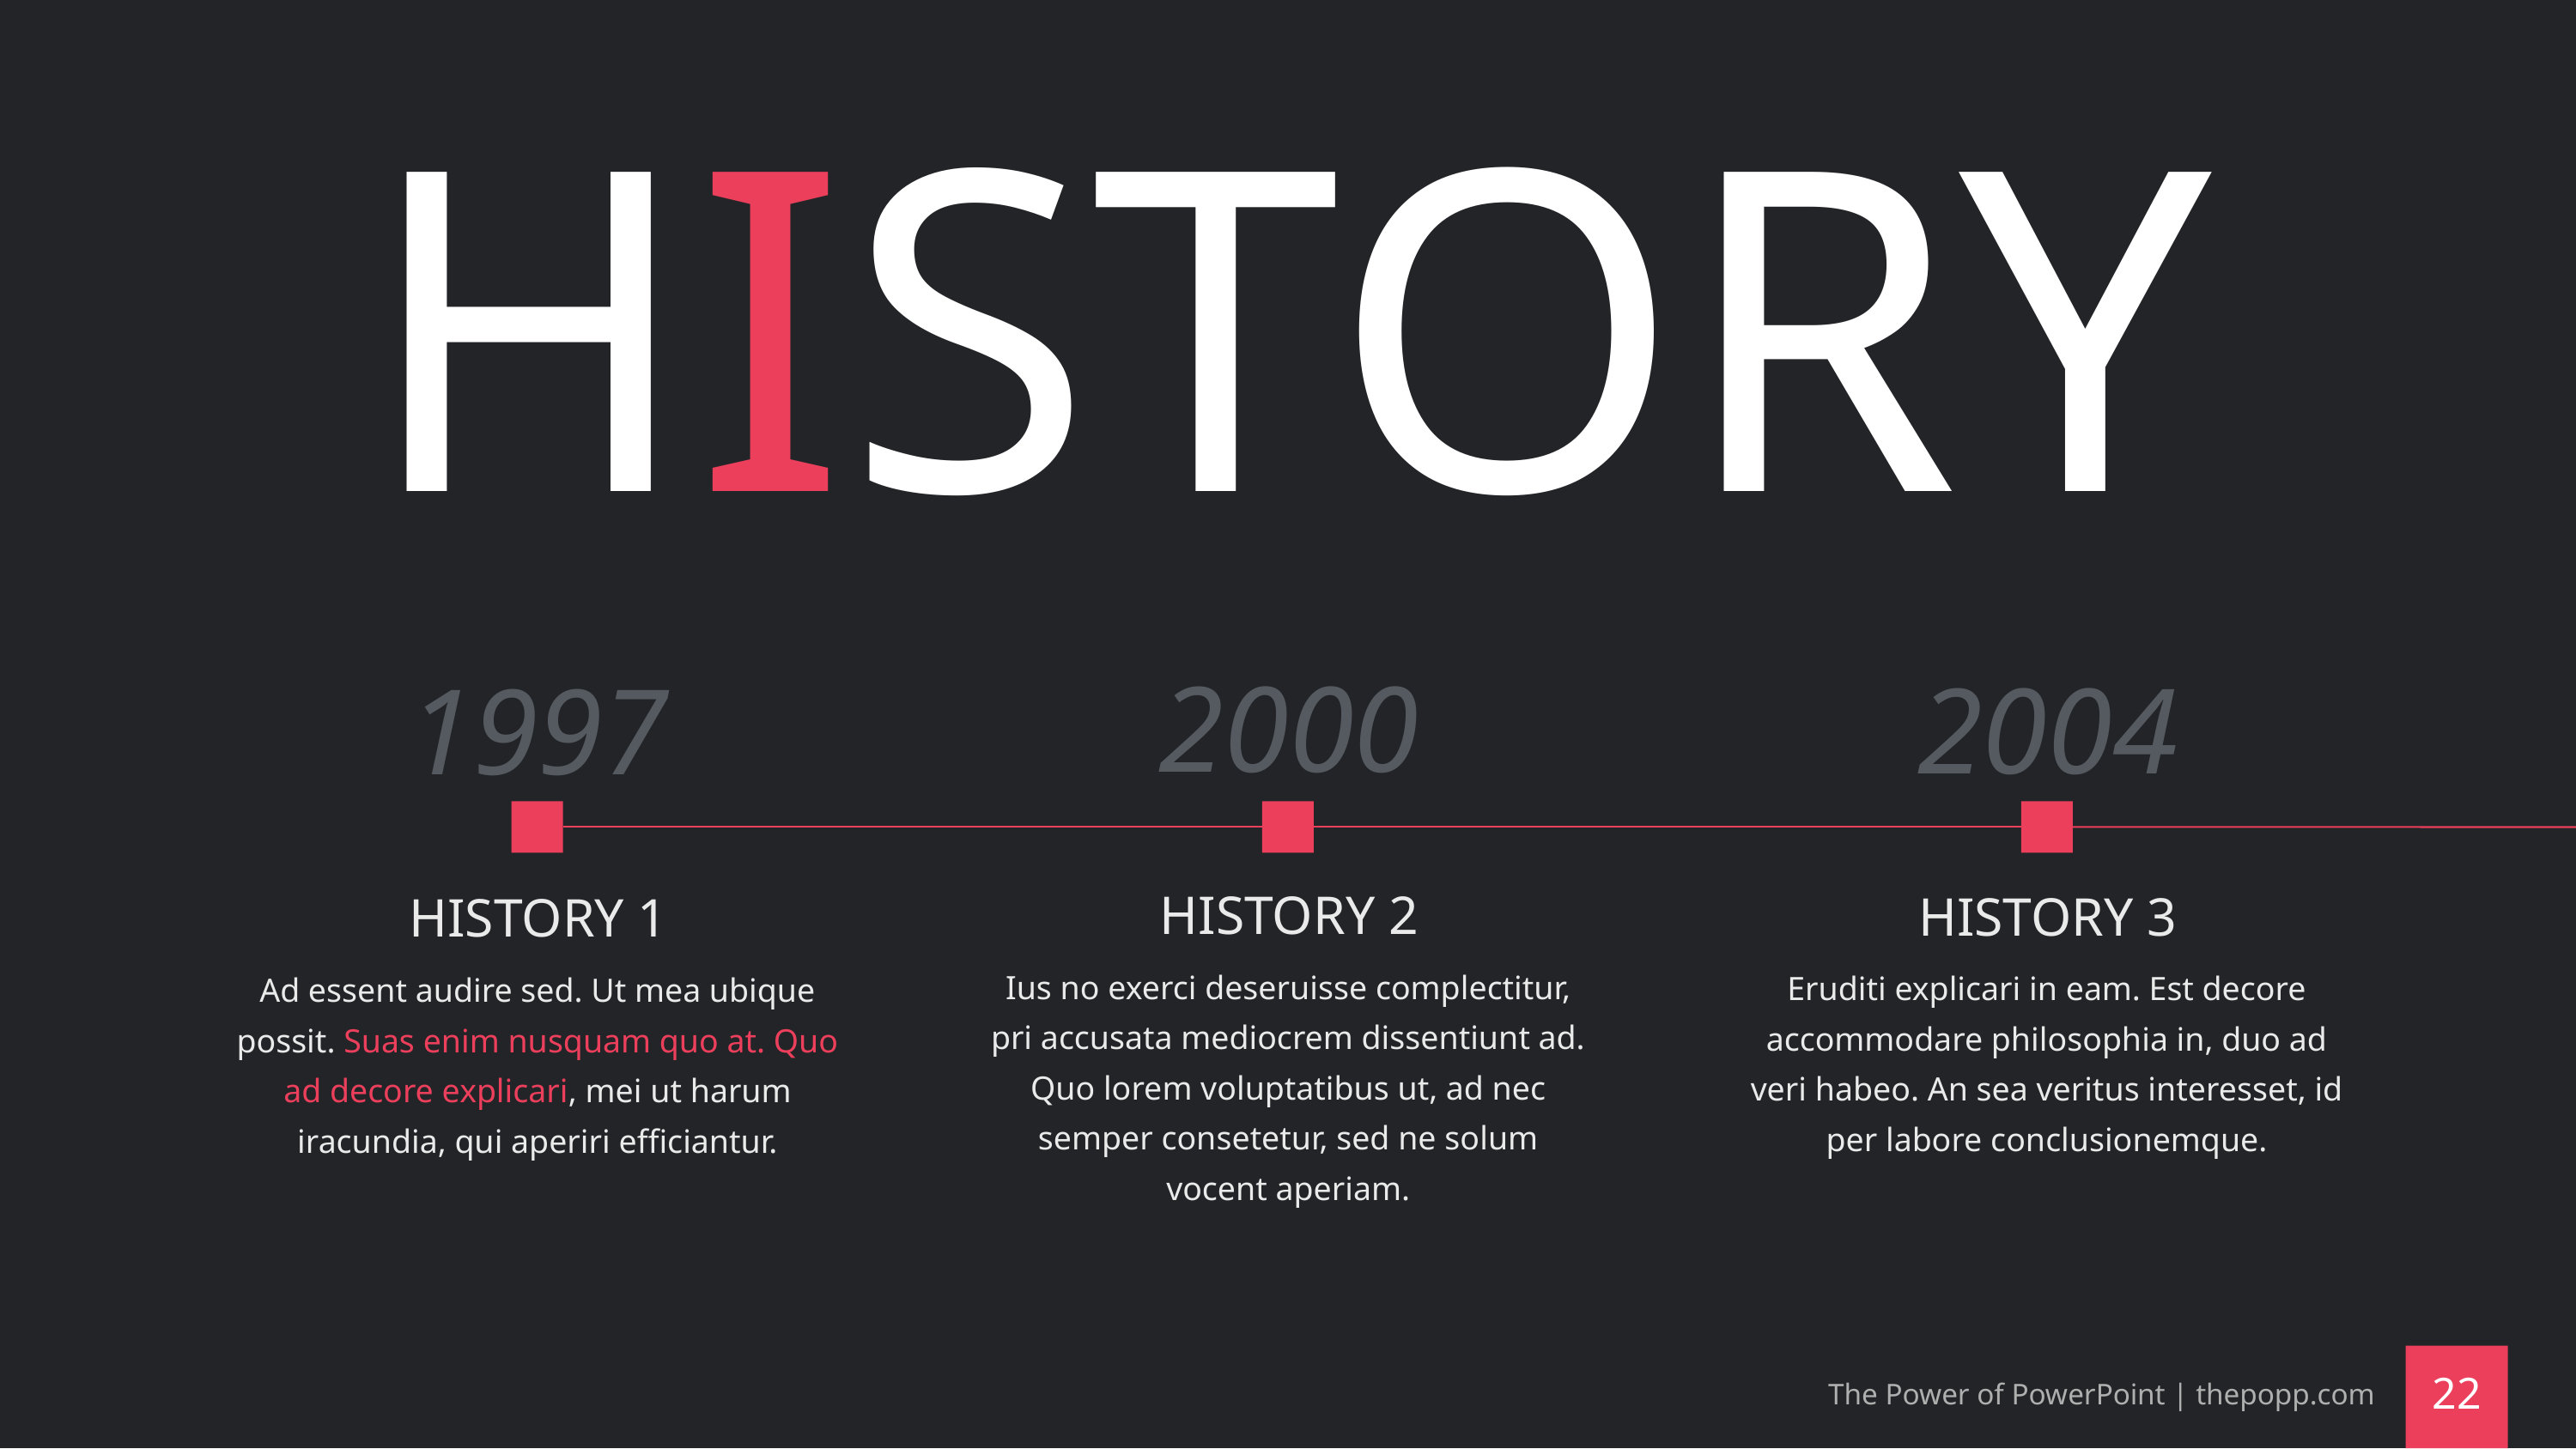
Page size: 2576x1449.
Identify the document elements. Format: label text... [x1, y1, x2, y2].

list HISTORY 1 [180, 878, 896, 955]
list Ad essent audire sed. Ut mea ubique possit. Suas enim nusquam quo at. Quo ad decore explicari, mei ut harum iracundia, qui aperiri efficiantur. [222, 952, 854, 1252]
title HISTORY [0, 45, 2576, 581]
list 1997 [180, 650, 896, 805]
slide_number 22 [2404, 1356, 2509, 1434]
list Ius no exerci deseruisse complectitur, pri accusata mediocrem dissentiunt ad. Quo lorem voluptatibus ut, ad nec semper consetetur, sed ne solum vocent aperiam. [973, 949, 1604, 1248]
footer The Power of PowerPoint | thepopp.com [1519, 1356, 2389, 1434]
list 2000 [931, 646, 1647, 803]
list 2004 [1690, 648, 2406, 804]
list Eruditi explicari in eam. Est decore accommodare philosophia in, duo ad veri habeo. An sea veritus interesset, id per labore conclusionemque. [1731, 950, 2362, 1250]
list HISTORY 3 [1690, 876, 2406, 953]
list HISTORY 2 [931, 876, 1647, 952]
